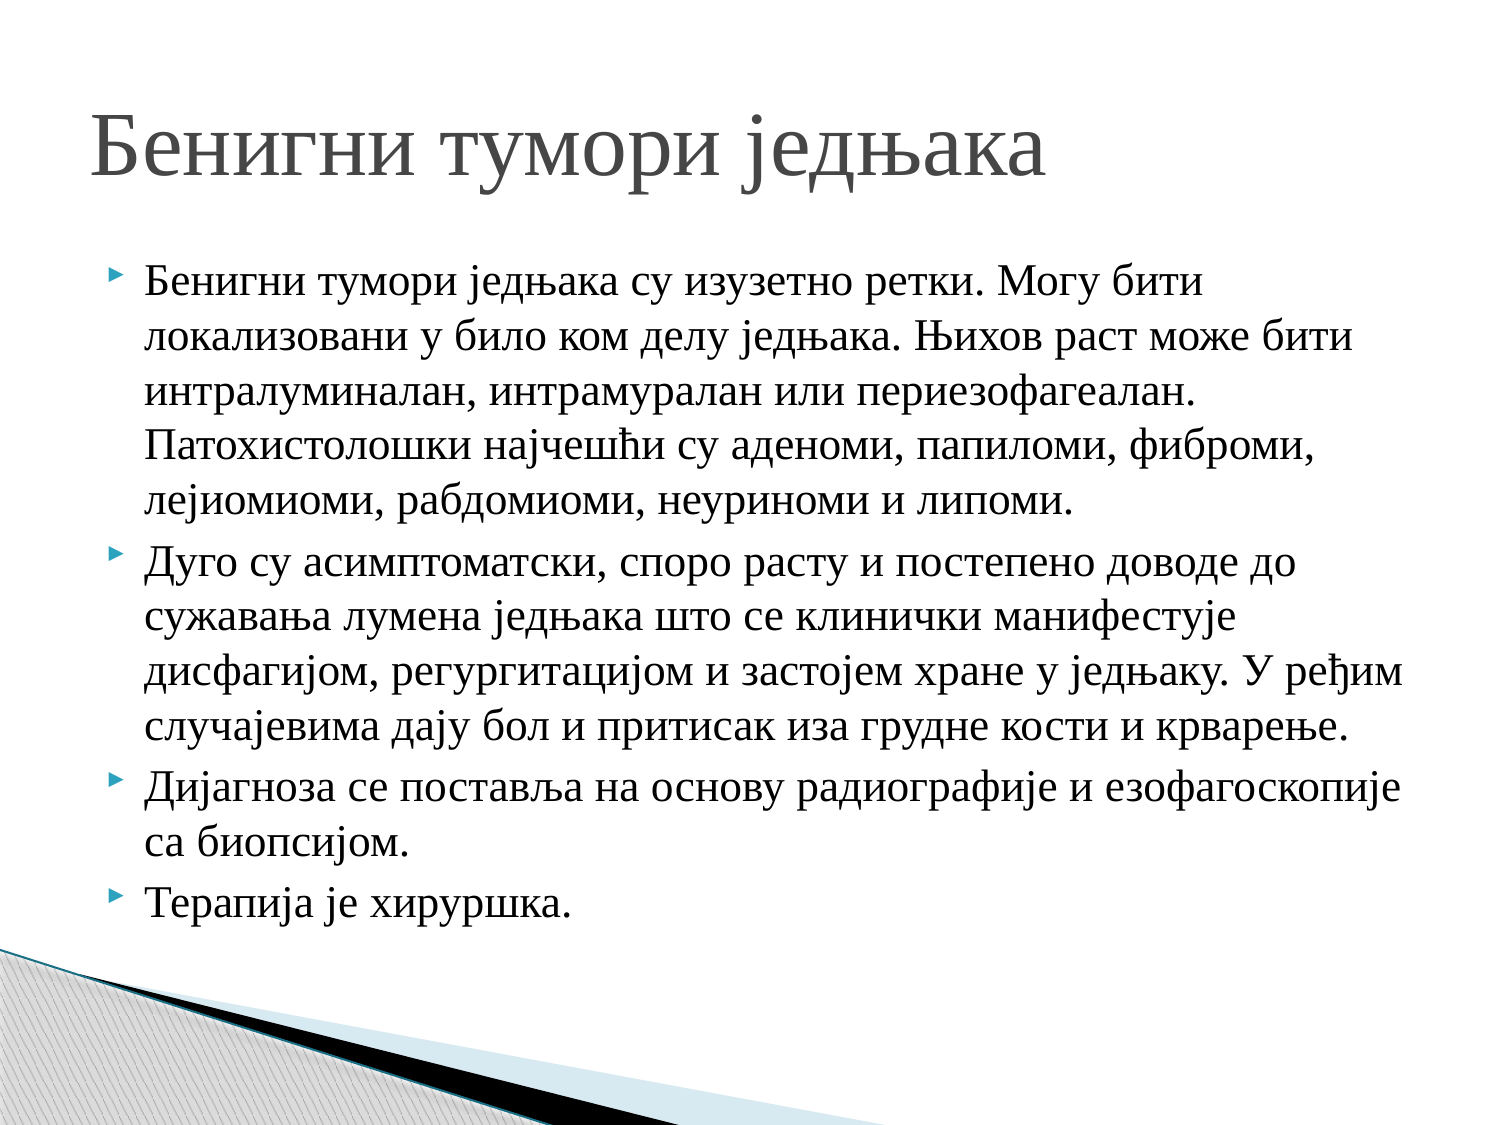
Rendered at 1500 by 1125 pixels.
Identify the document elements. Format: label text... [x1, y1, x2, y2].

list Бенигни тумори једњака су изузетно ретки. Могу бити локализовани у било ком делу једњака. Њихов раст може бити интралуминалан, интрамуралан или периезофагеалан. Патохистолошки најчешћи су аденоми, папиломи, фиброми, лејиомиоми, рабдомиоми, неуриноми и липоми. Дуго су асимптоматски, споро расту и постепено доводе до сужавања лумена једњака што се клинички манифестује дисфагијом, регургитацијом и застојем хране у једњаку. У ређим случајевима дају бол и притисак иза грудне кости и крварење. Дијагноза се поставља на основу радиографије и езофагоскопије са биопсијом. Терапија је хируршка. [75, 243, 1425, 986]
title Бенигни тумори једњака [75, 45, 1425, 233]
